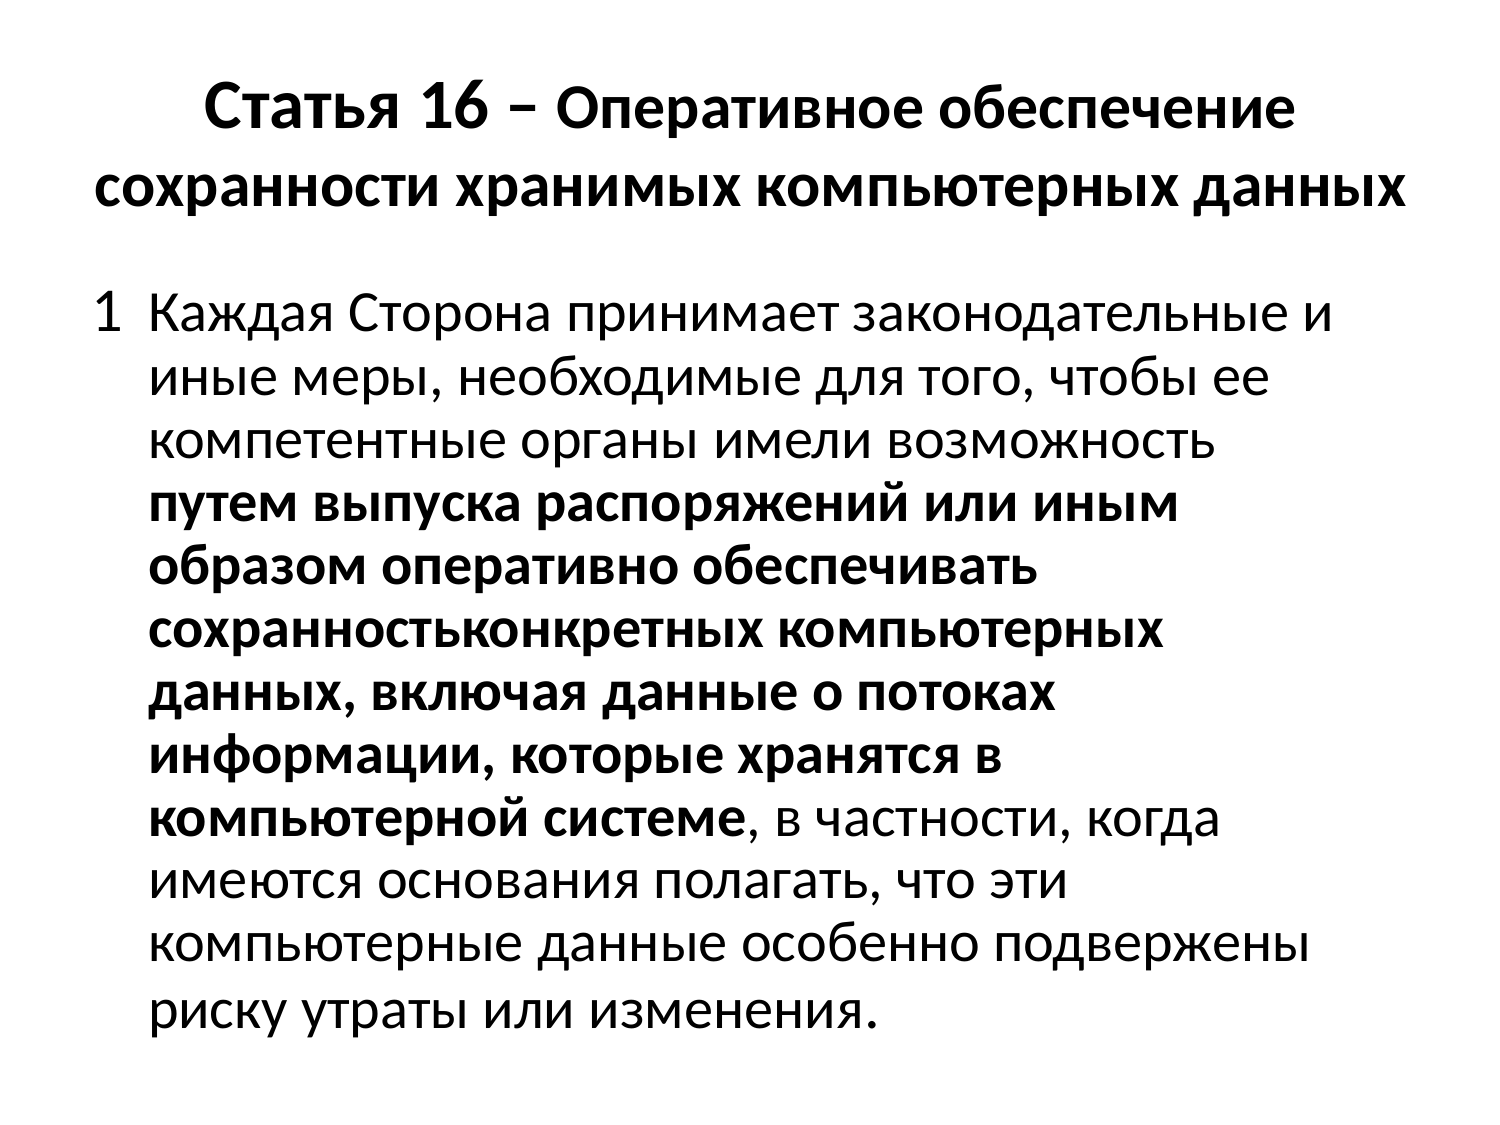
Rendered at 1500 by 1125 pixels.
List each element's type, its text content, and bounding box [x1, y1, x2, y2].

list 1 Каждая Сторона принимает законодательные и иные меры, необходимые для того, чтобы ее компетентные органы имели возможность путем выпуска распоряжений или иным образом оперативно обеспечивать сохранностьконкретных компьютерных данных, включая данные о потоках информации, которые хранятся в компьютерной системе, в частности, когда имеются основания полагать, что эти компьютерные данные особенно подвержены риску утраты или изменения. [76, 269, 1388, 1002]
title Статья 16 – Оперативное обеспечение сохранности хранимых компьютерных данных [76, 44, 1426, 232]
